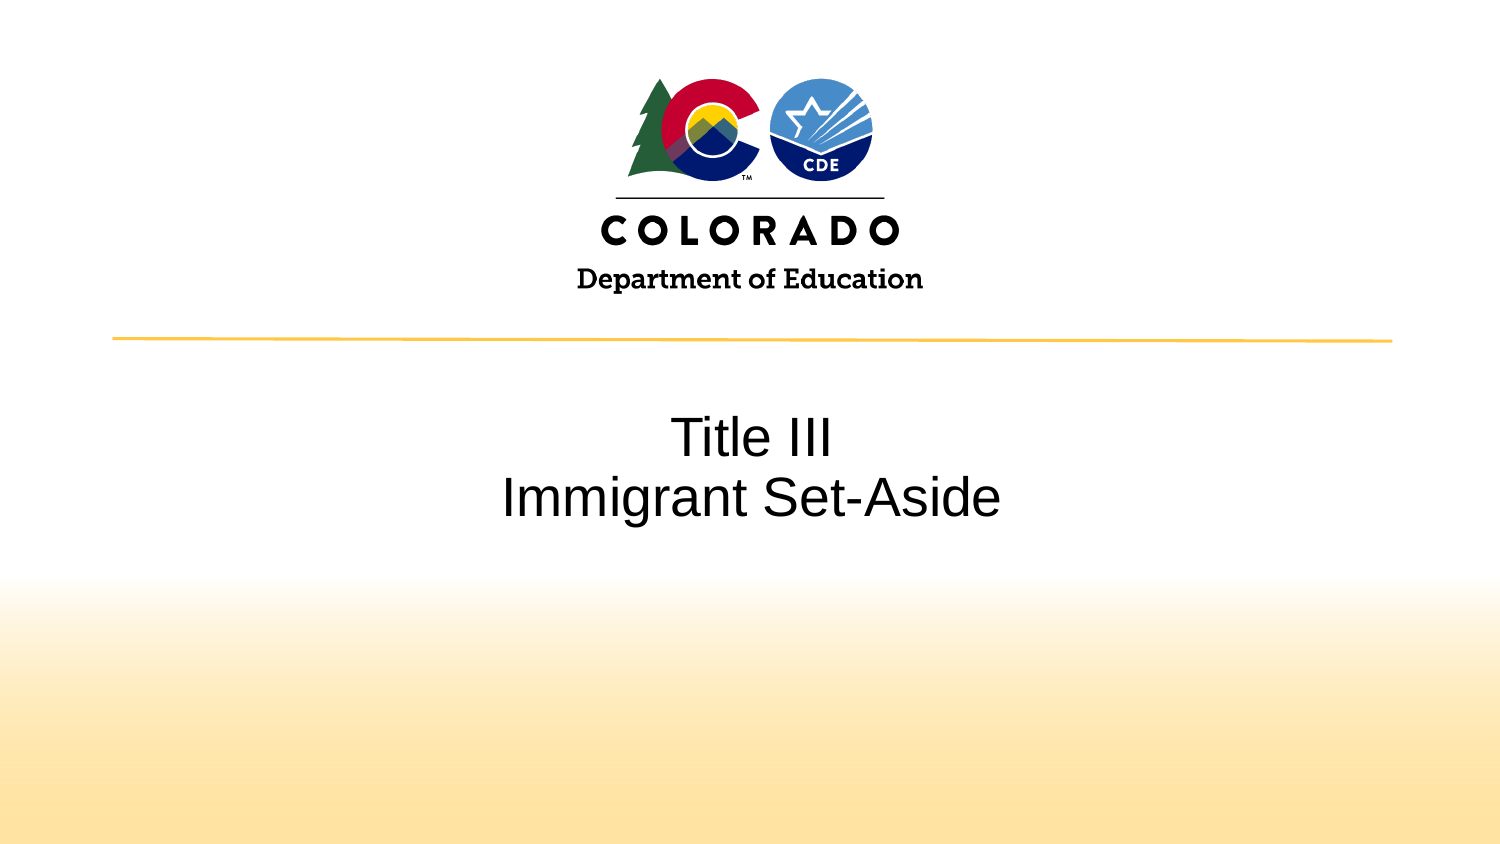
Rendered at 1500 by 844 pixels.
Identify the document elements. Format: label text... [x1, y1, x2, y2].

title Title III Immigrant Set-Aside [112, 408, 1393, 529]
picture [576, 77, 924, 295]
